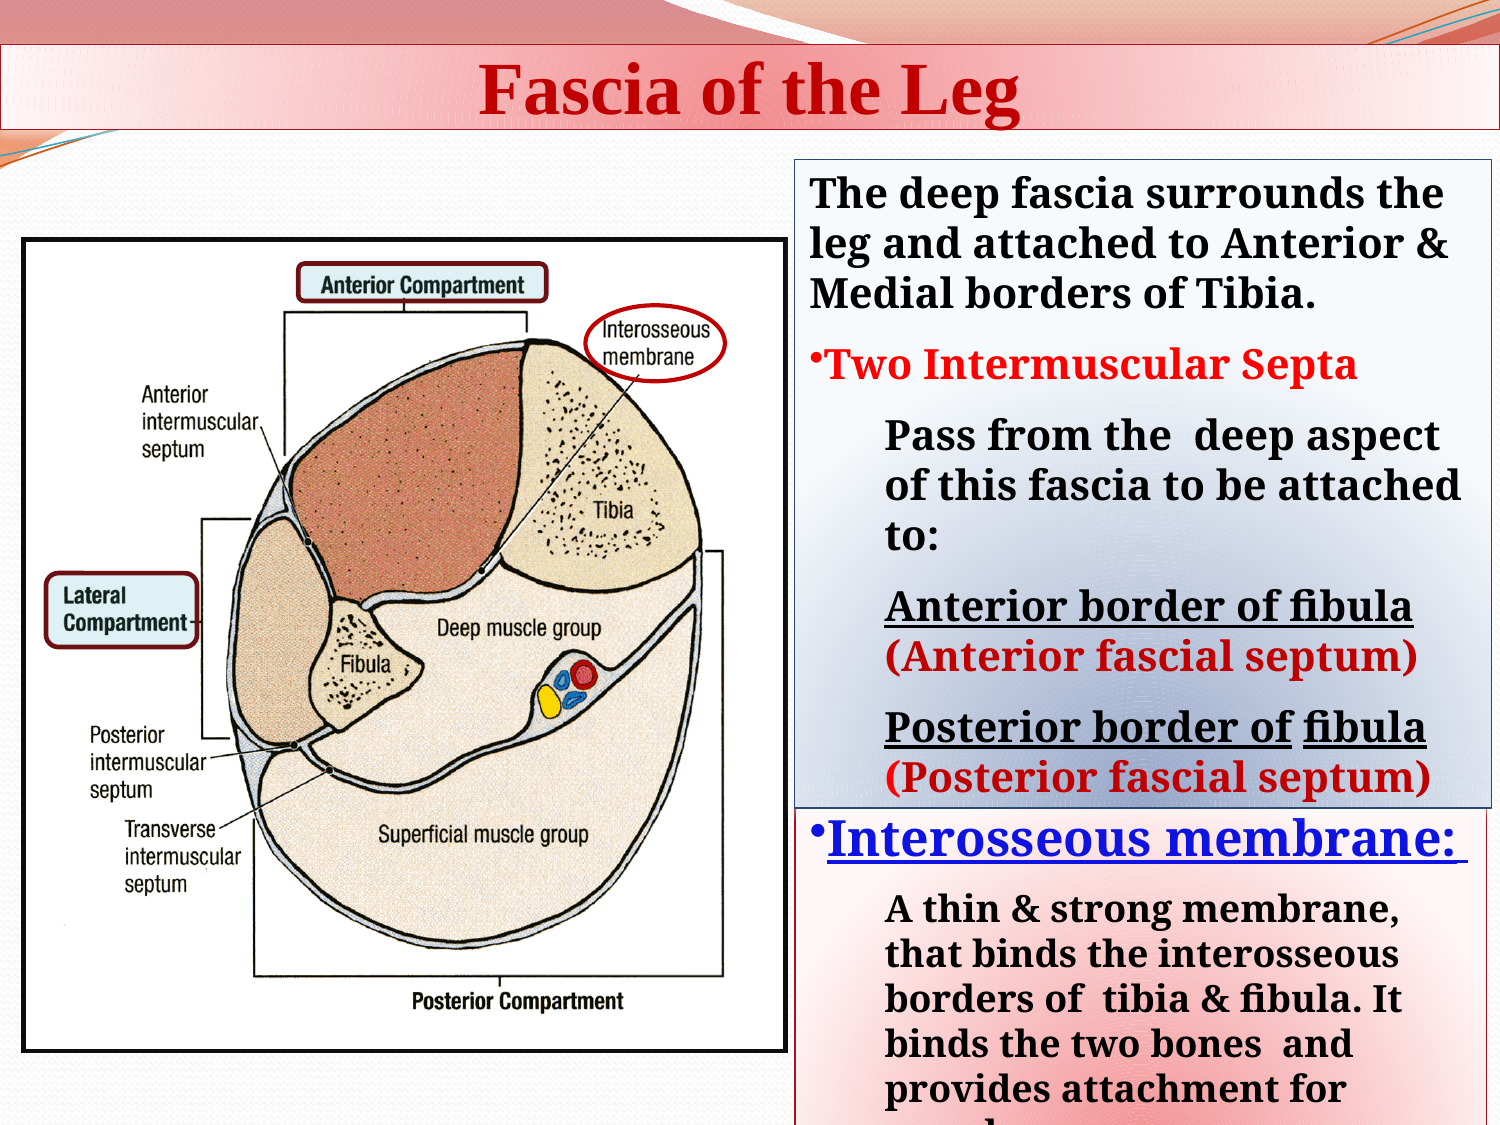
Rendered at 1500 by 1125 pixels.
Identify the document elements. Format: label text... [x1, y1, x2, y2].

text_box Interosseous membrane: A thin & strong membrane, that binds the interosseous borders of tibia & fibula. It binds the two bones and provides attachment for muscles [794, 820, 1487, 1125]
picture [25, 241, 784, 1049]
text_box The deep fascia surrounds the leg and attached to Anterior & Medial borders of Tibia. Two Intermuscular Septa Pass from the deep aspect of this fascia to be attached to: Anterior border of fibula (Anterior fascial septum) Posterior border of fibula (Posterior fascial septum) [794, 159, 1492, 809]
text_box Tibialis Anterior & Extensor Digitorum Longus [794, 816, 1487, 821]
title Fascia of the Leg [0, 44, 1500, 130]
